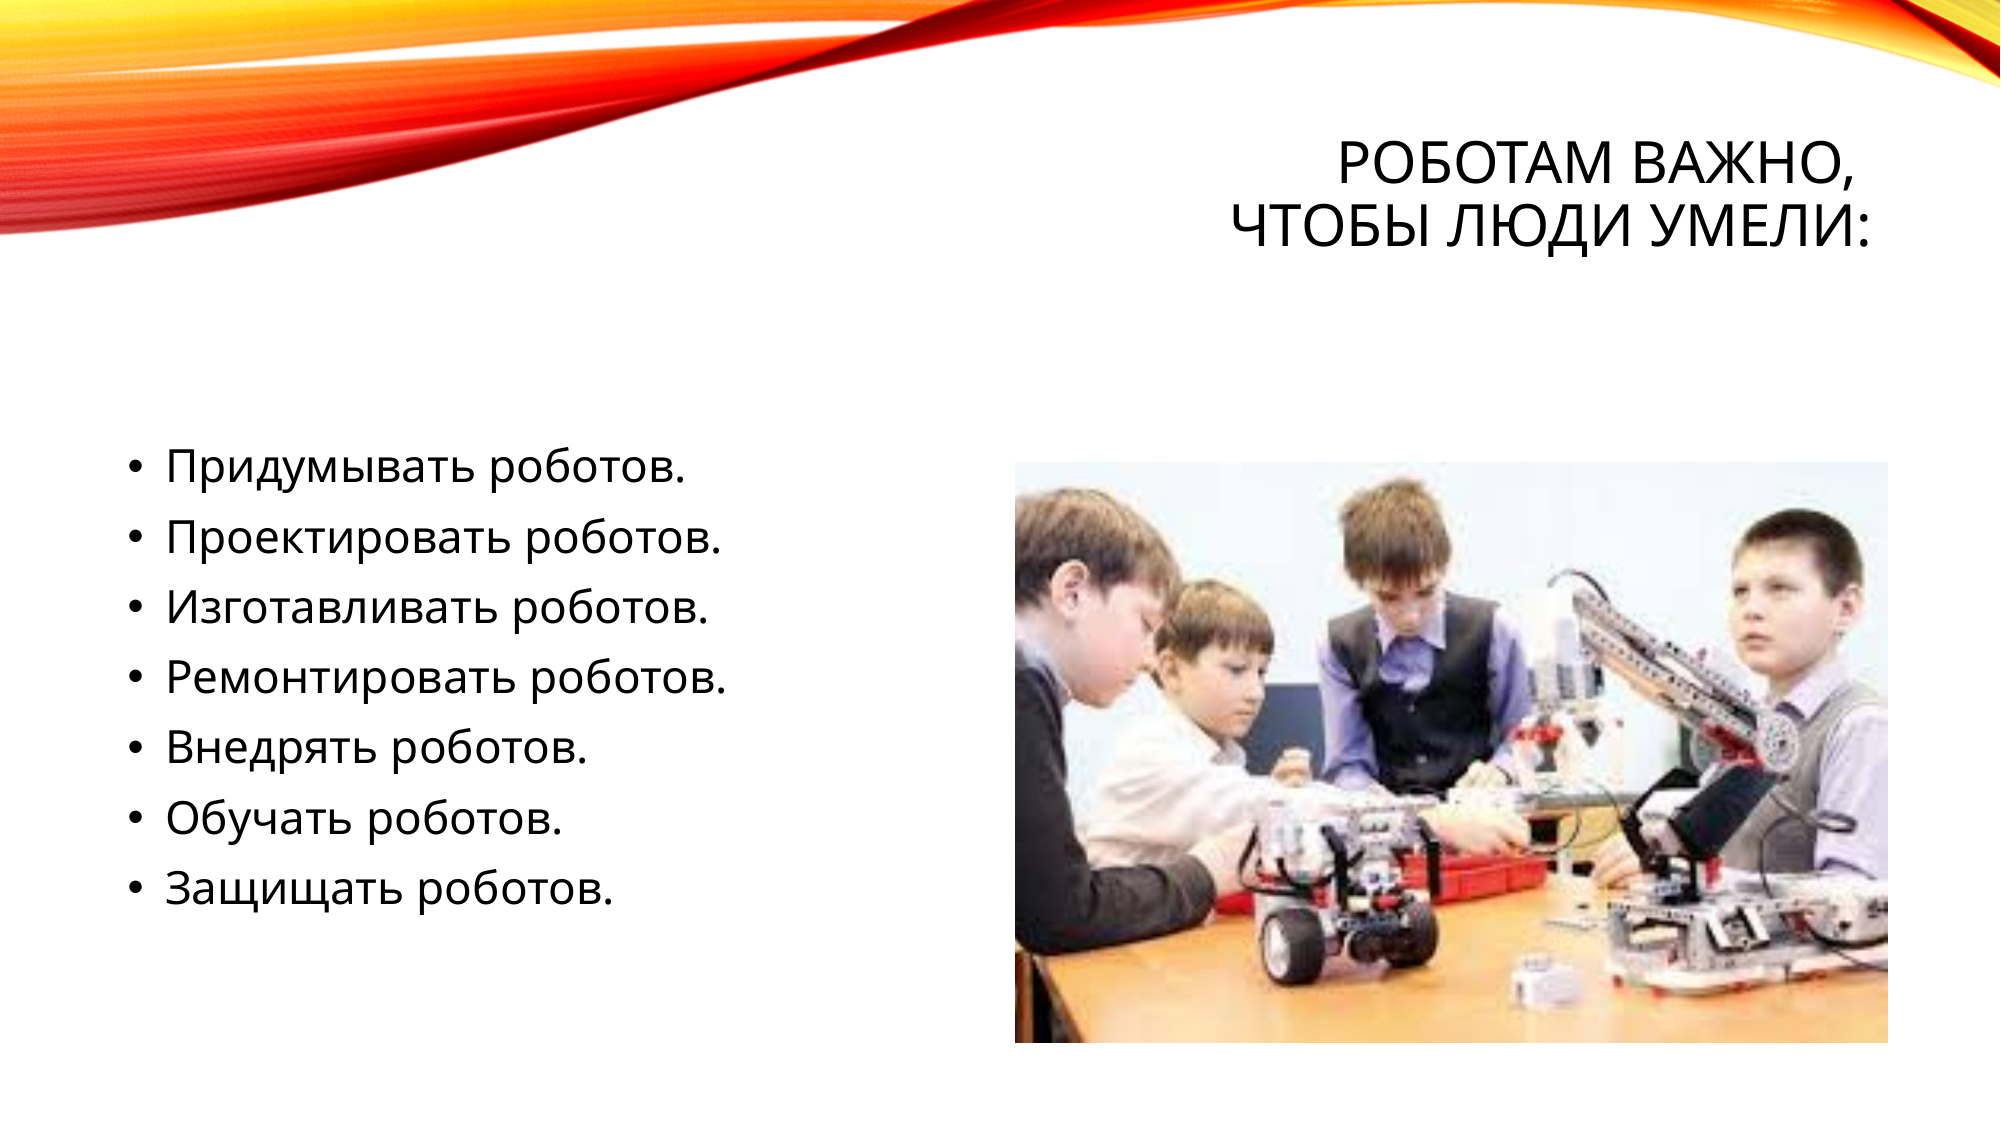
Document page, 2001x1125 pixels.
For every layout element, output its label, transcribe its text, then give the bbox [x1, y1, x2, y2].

list Придумывать роботов. Проектировать роботов. Изготавливать роботов. Ремонтировать роботов. Внедрять роботов. Обучать роботов. Защищать роботов. [112, 360, 1888, 1021]
picture [1015, 462, 1888, 1043]
picture [0, 0, 2000, 237]
title Роботам важно, чтобы ЛЮДИ умели: [474, 125, 1888, 338]
